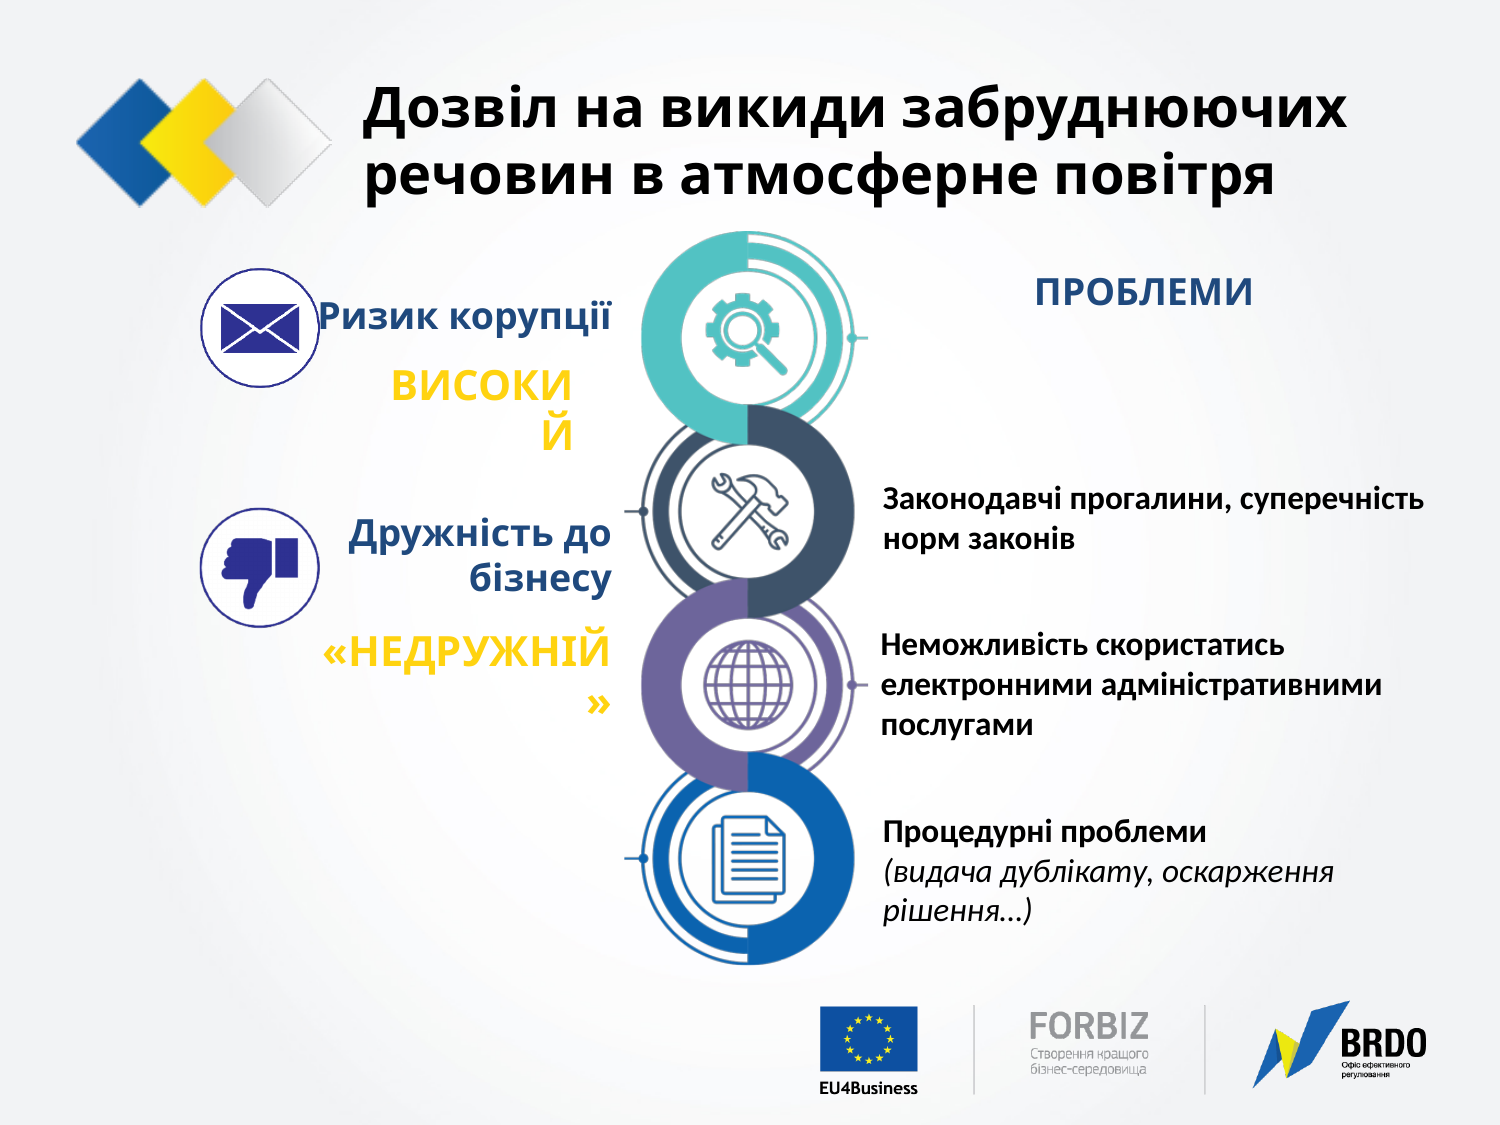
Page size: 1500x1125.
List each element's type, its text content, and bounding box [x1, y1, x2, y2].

text_box Неможливість скористатись електронними адміністративними послугами [873, 614, 1450, 750]
text_box Ризик корупції [331, 285, 619, 345]
text_box ПРОБЛЕМИ [953, 260, 1335, 320]
text_box Законодавчі прогалини, суперечність норм законів [873, 468, 1458, 564]
text_box ВИСОКИЙ [348, 351, 589, 467]
text_box Дружність до бізнесу [245, 501, 619, 607]
text_box Процедурні проблеми (видача дублікату, оскарження рішення…) [873, 801, 1452, 936]
title Дозвіл на викиди забруднюючих речовин в атмосферне повітря [348, 45, 1425, 233]
picture [0, 0, 1500, 1125]
text_box «НЕДРУЖНІЙ» [289, 617, 619, 733]
